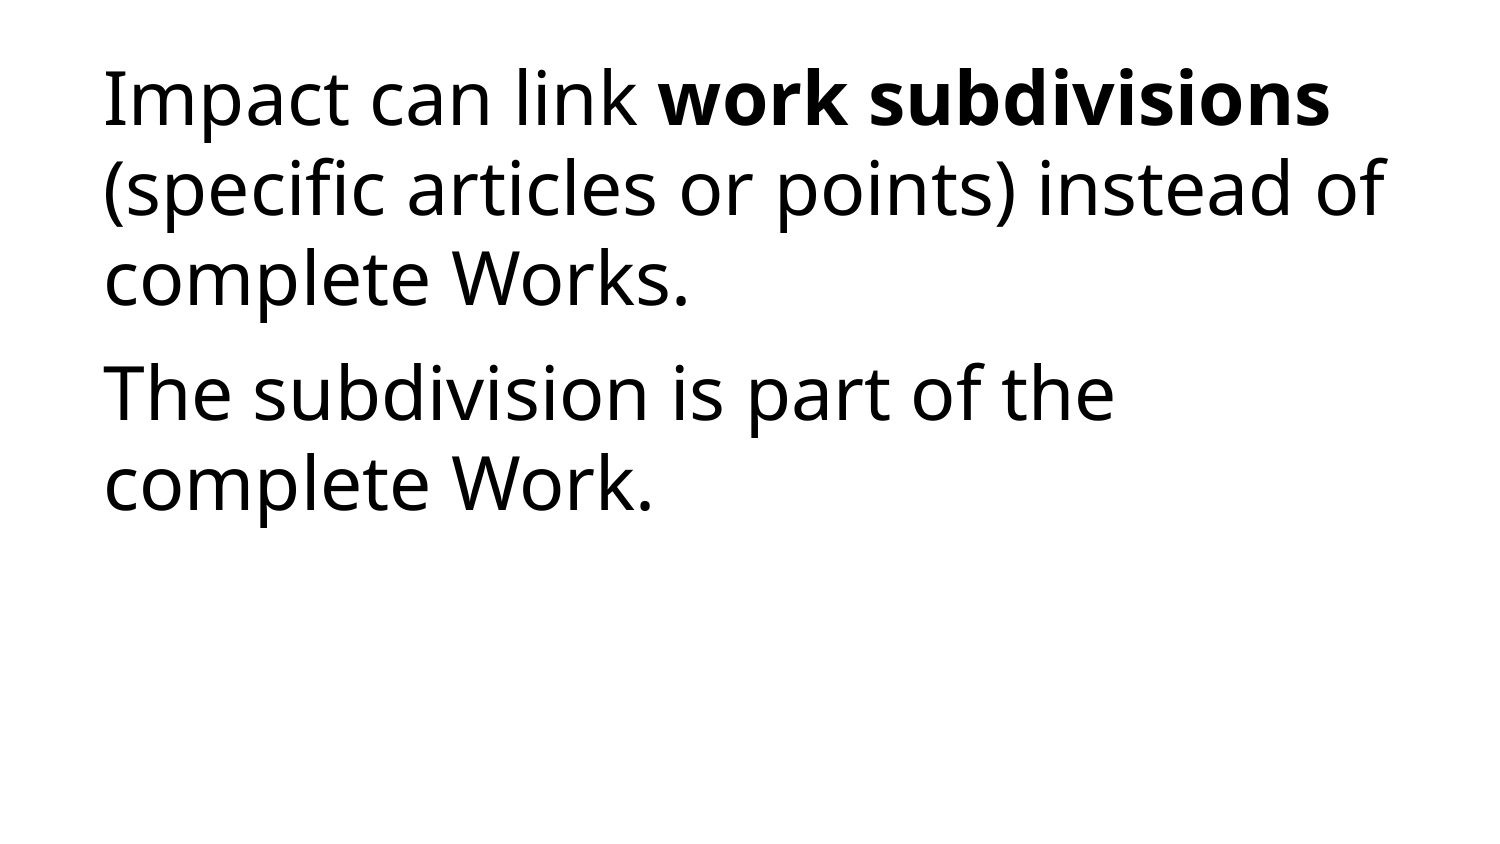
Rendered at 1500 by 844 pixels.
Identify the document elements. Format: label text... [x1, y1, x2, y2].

text_box Impact can link work subdivisions (specific articles or points) instead of complete Works. The subdivision is part of the complete Work. [88, 42, 1474, 533]
